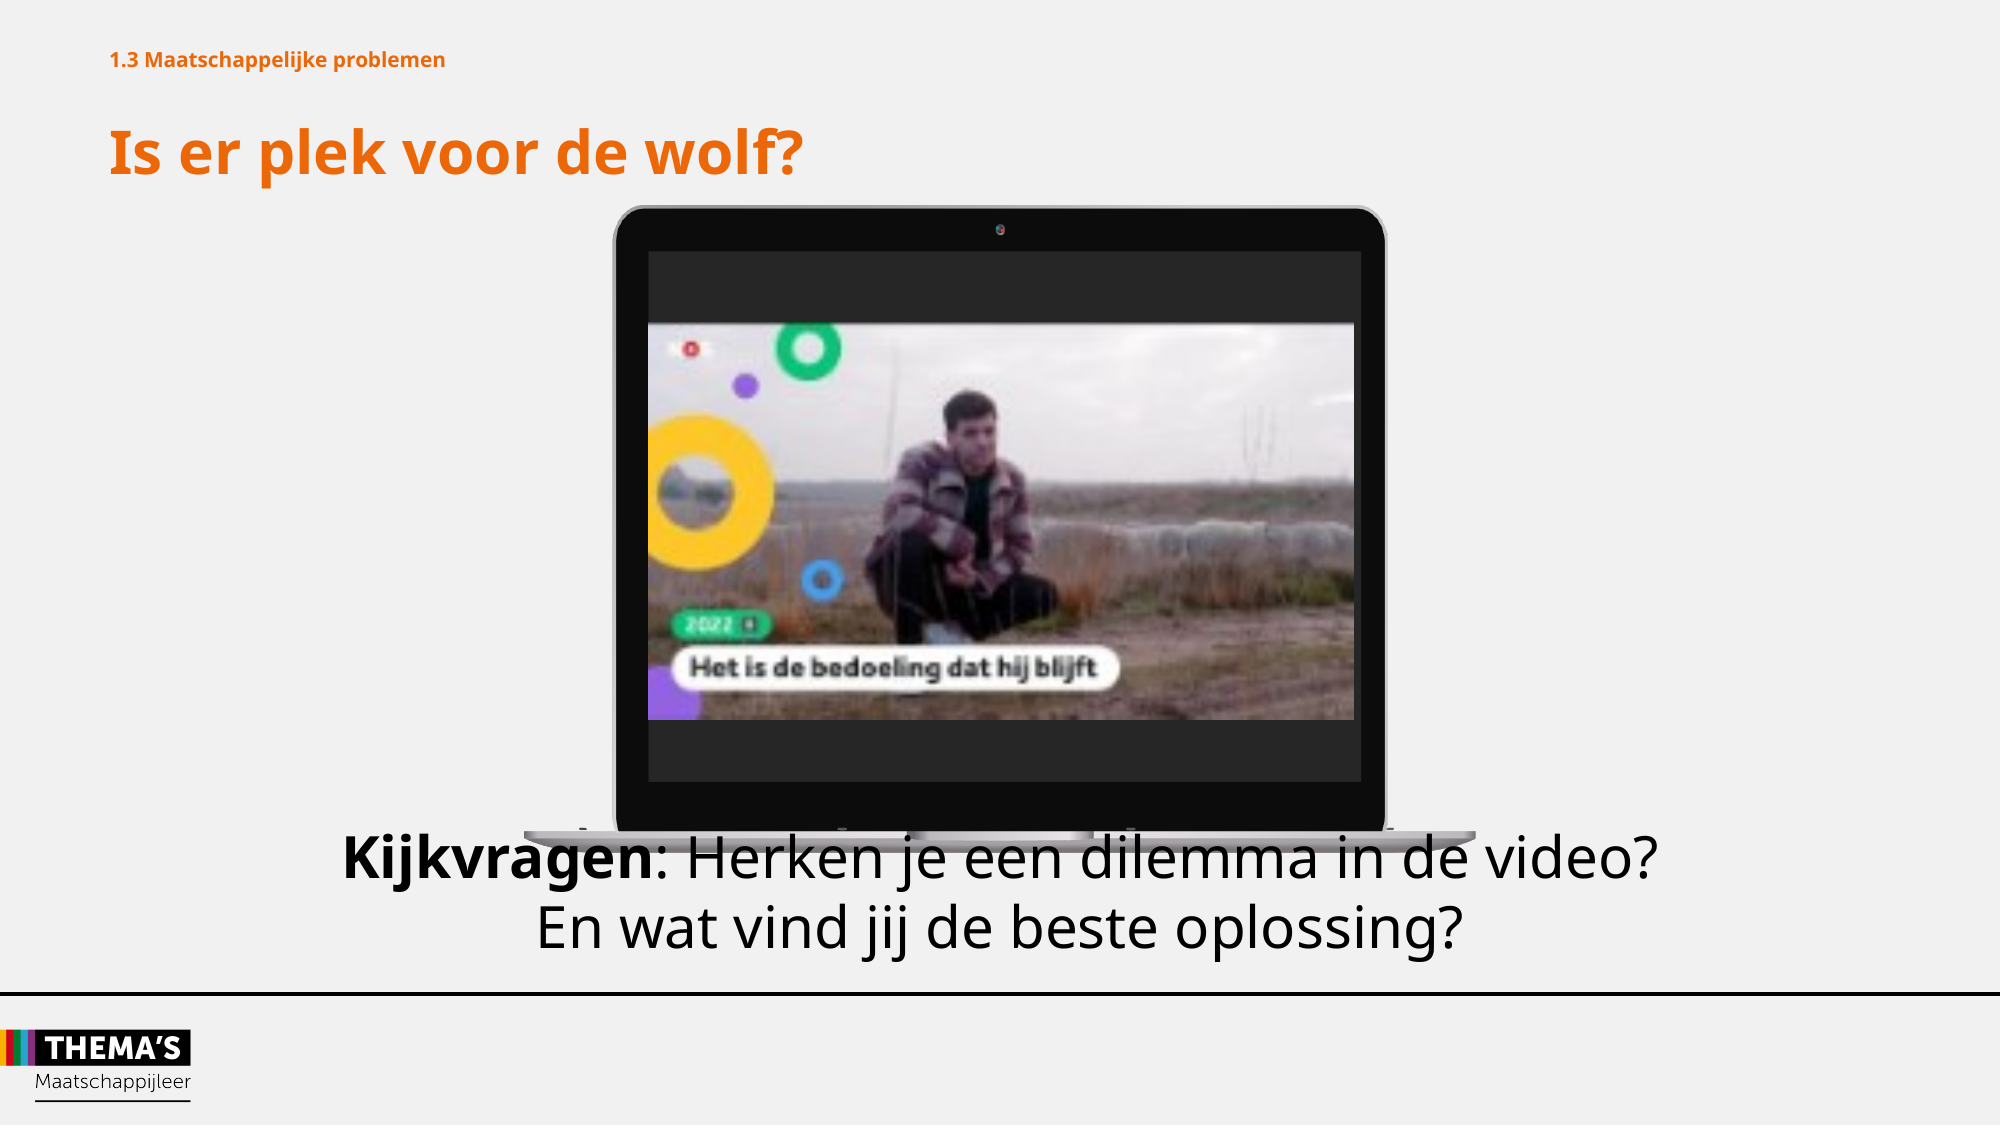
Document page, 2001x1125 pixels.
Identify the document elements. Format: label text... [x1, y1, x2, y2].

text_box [647, 321, 1355, 721]
list Is er plek voor de wolf? [94, 114, 1828, 205]
text_box Kijkvragen: Herken je een dilemma in de video? En wat vind jij de beste oplossing? [326, 813, 1674, 968]
picture [0, 993, 203, 1125]
list 1.3 Maatschappelijke problemen [94, 33, 941, 88]
picture [524, 205, 1476, 813]
